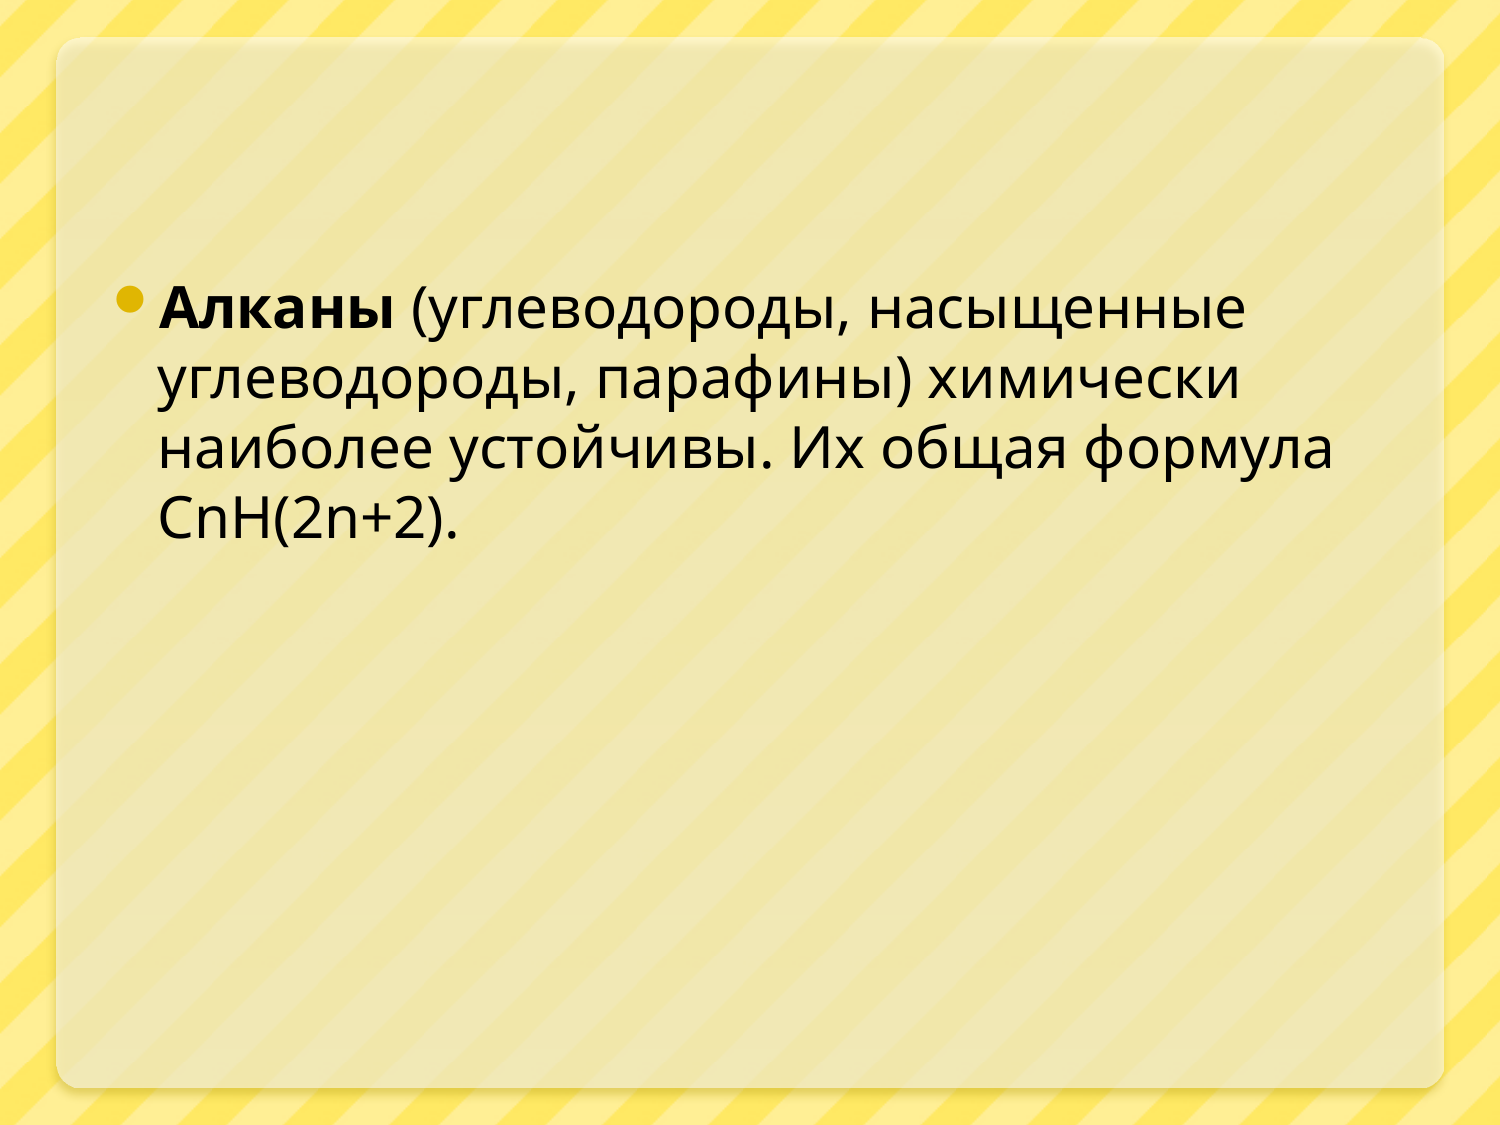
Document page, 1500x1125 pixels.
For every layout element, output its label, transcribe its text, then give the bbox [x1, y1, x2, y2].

list Алканы (углеводороды, насыщенные углеводороды, парафины) химически наиболее устойчивы. Их общая формула СnH(2n+2). [75, 262, 1425, 1005]
